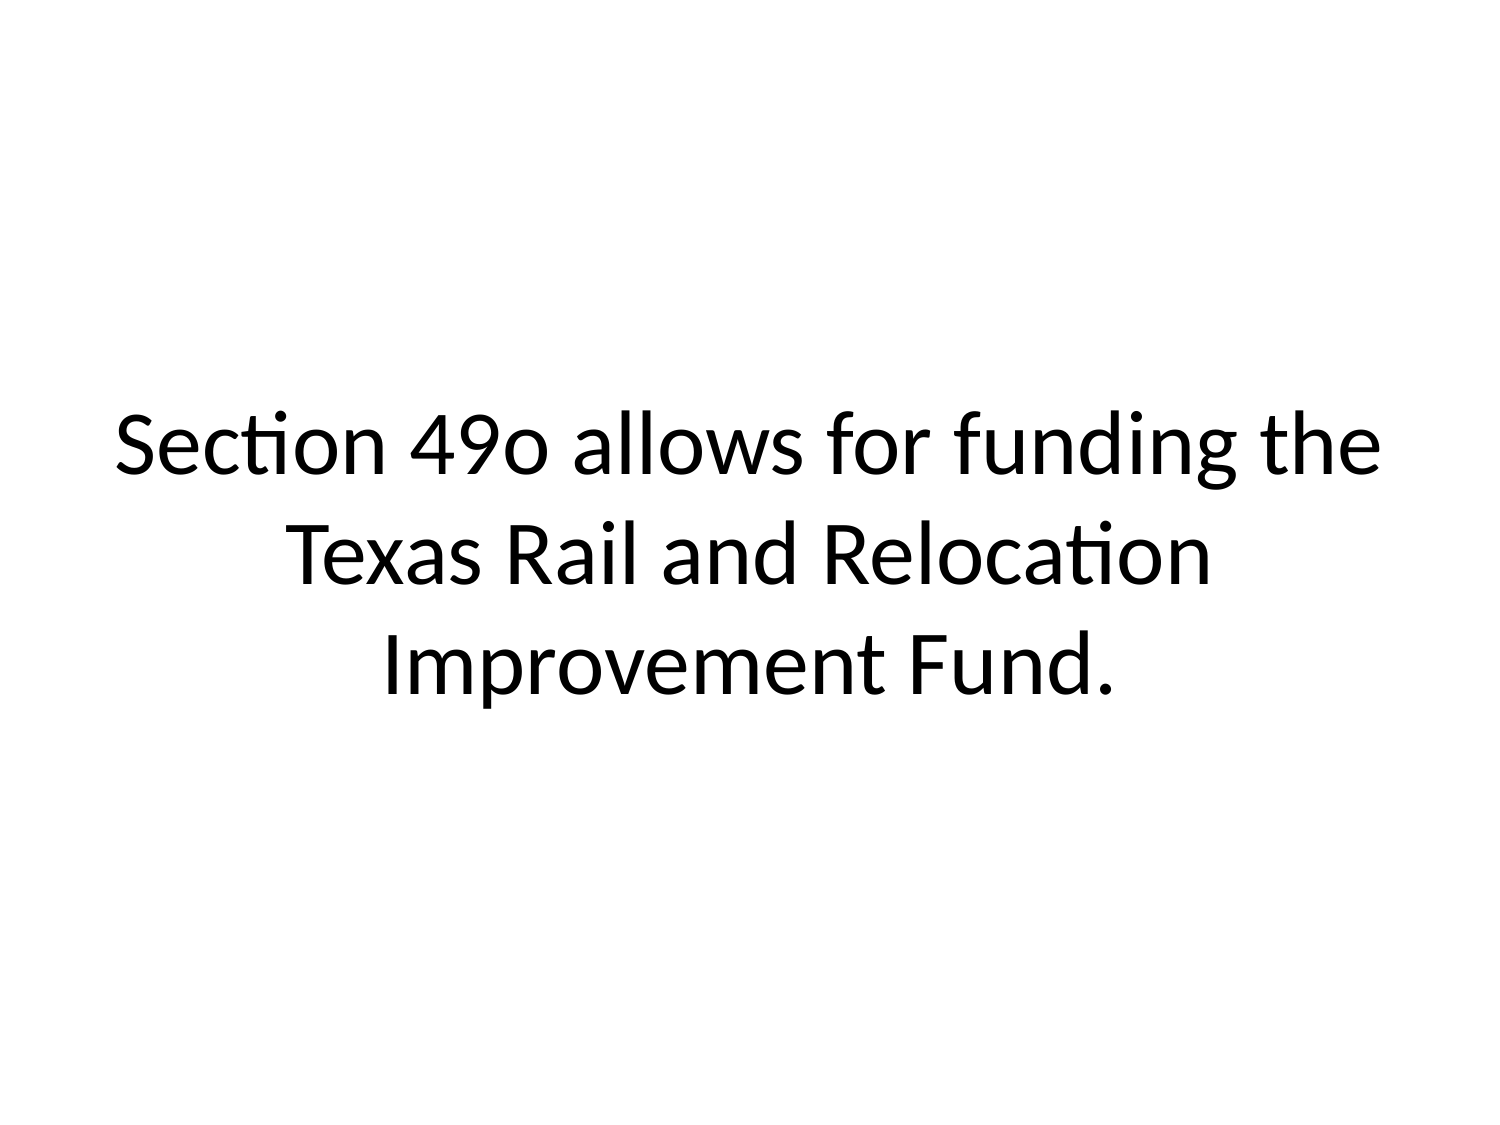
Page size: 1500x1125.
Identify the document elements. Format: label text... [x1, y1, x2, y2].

title Section 49o allows for funding the Texas Rail and Relocation Improvement Fund. [75, 45, 1425, 1050]
